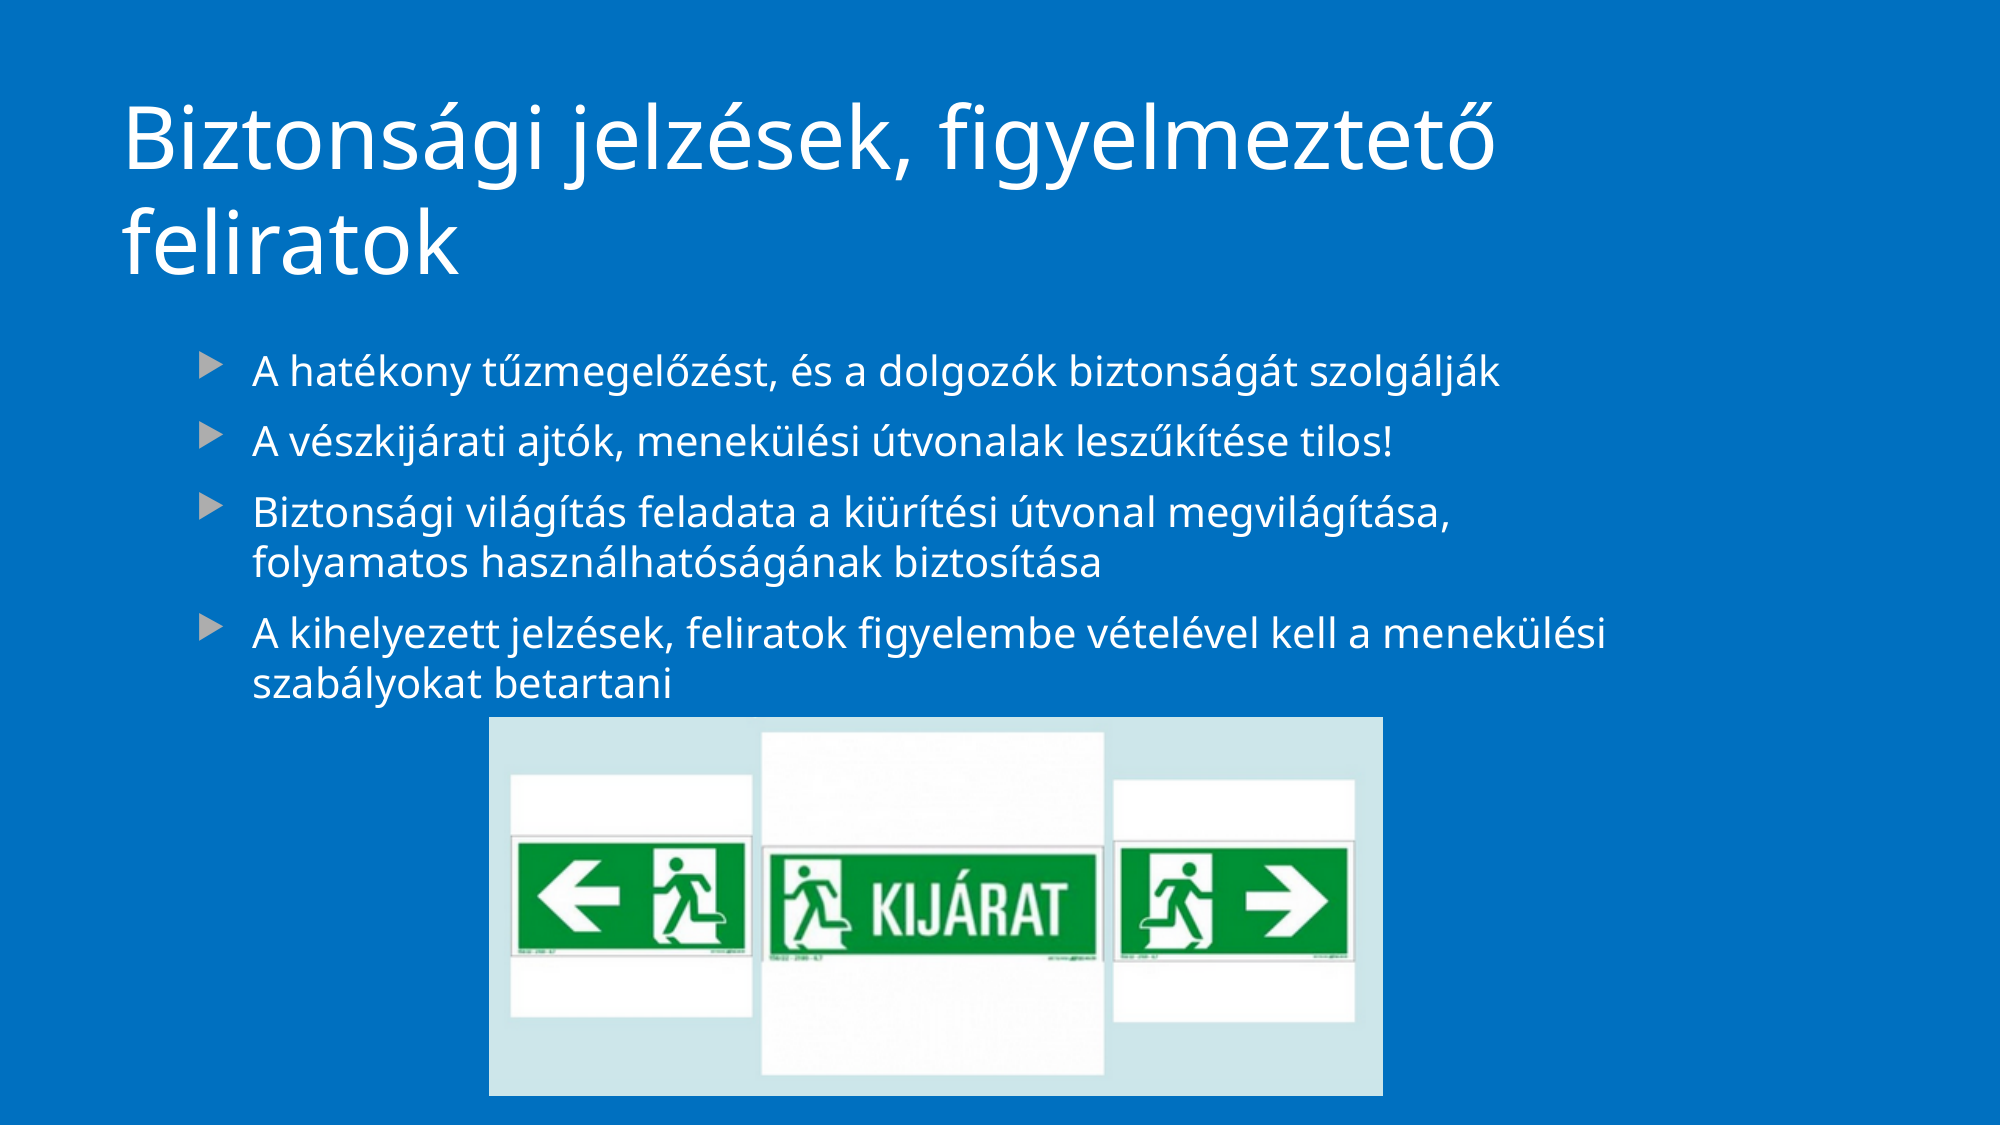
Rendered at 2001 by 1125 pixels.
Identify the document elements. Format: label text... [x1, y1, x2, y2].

picture [488, 717, 1384, 1096]
title Biztonsági jelzések, figyelmeztető feliratok [106, 74, 1649, 304]
list A hatékony tűzmegelőzést, és a dolgozók biztonságát szolgálják A vészkijárati ajtók, menekülési útvonalak leszűkítése tilos! Biztonsági világítás feladata a kiürítési útvonal megvilágítása, folyamatos használhatóságának biztosítása A kihelyezett jelzések, feliratok figyelembe vételével kell a menekülési szabályokat betartani [181, 336, 1649, 1025]
